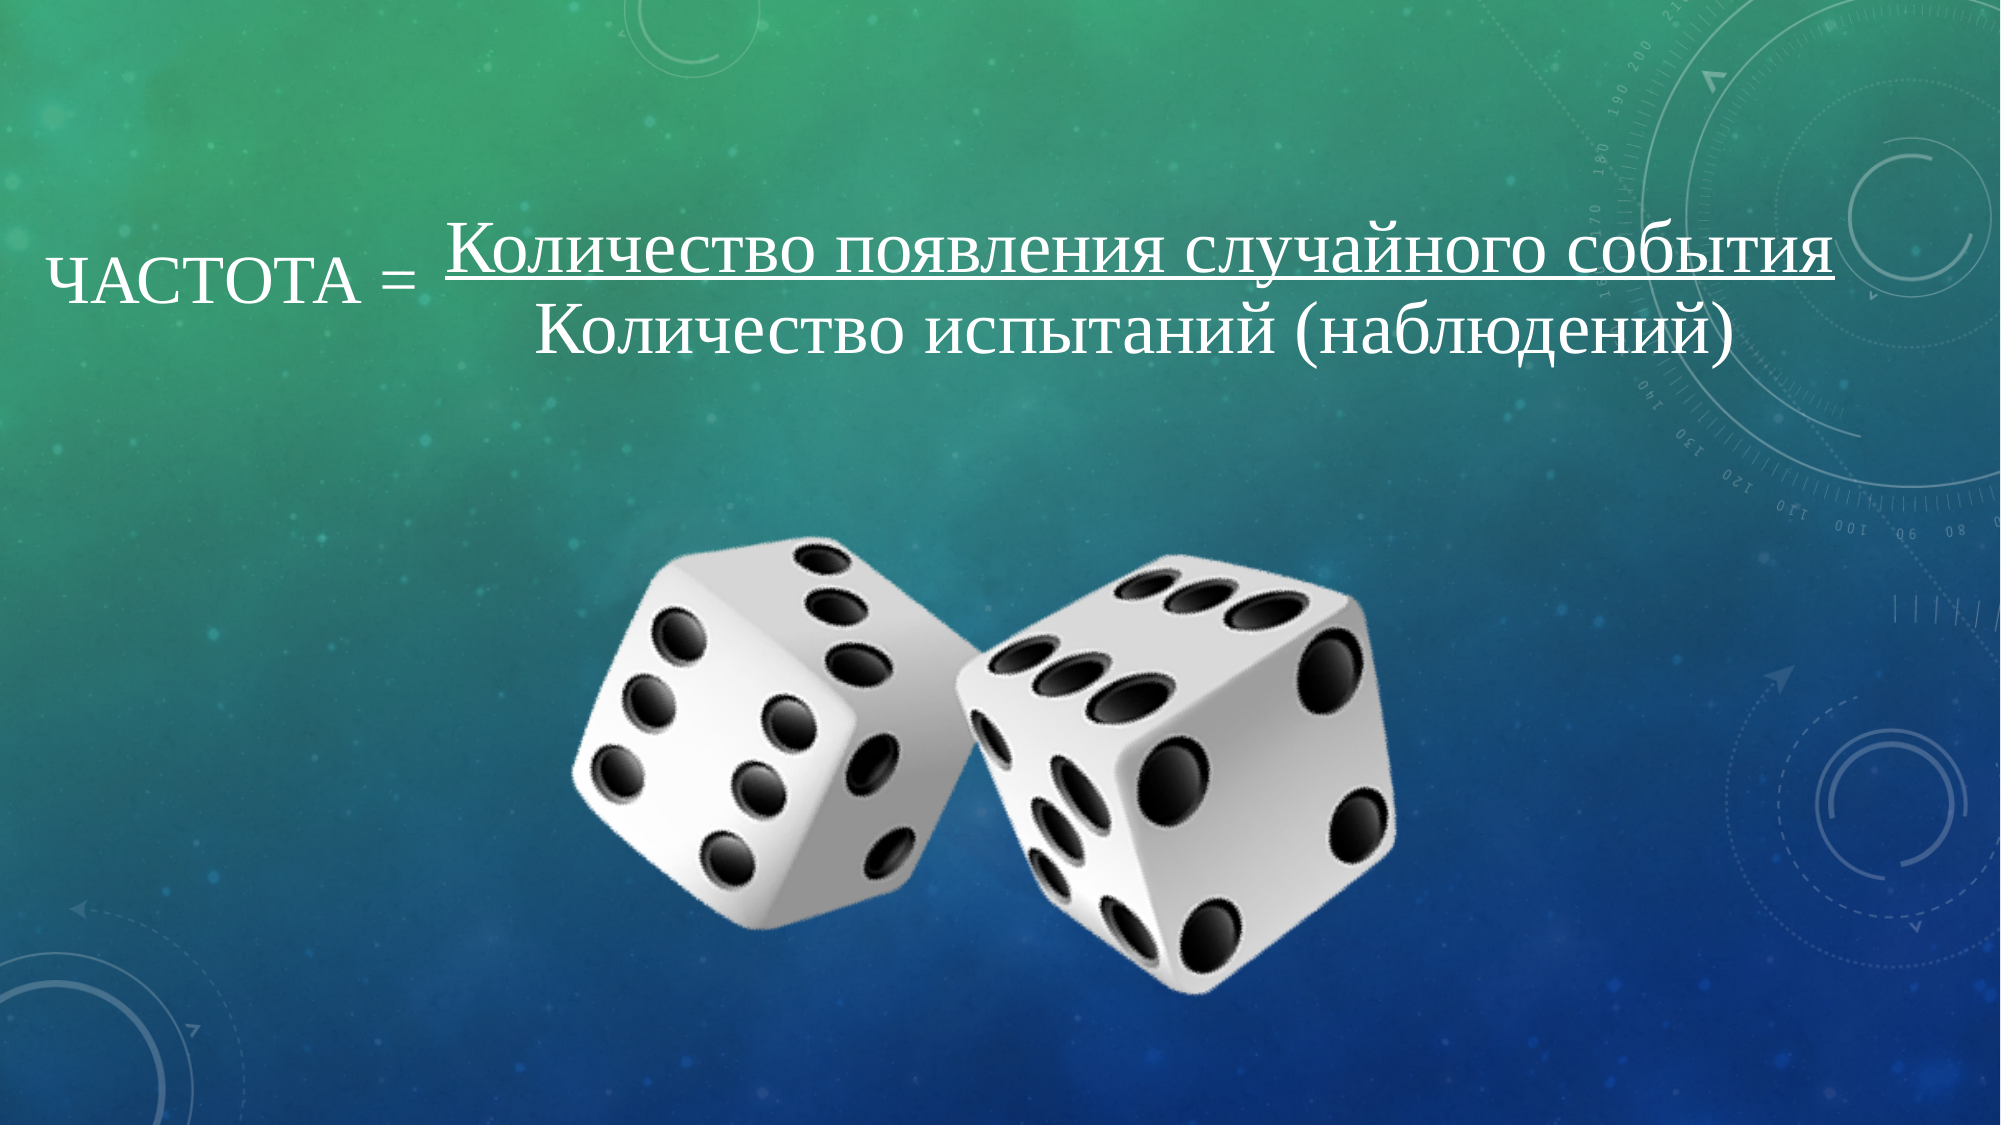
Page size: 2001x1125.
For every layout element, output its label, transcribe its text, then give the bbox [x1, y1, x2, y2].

text_box Количество испытаний (наблюдений) [1224, 271, 1885, 377]
picture [0, 0, 2001, 1125]
text_box Количество появления случайного события [430, 189, 1180, 295]
text_box Количество появления случайного события [1183, 189, 1885, 271]
list Частота = [30, 156, 458, 387]
text_box Количество испытаний (наблюдений) [519, 271, 1018, 377]
